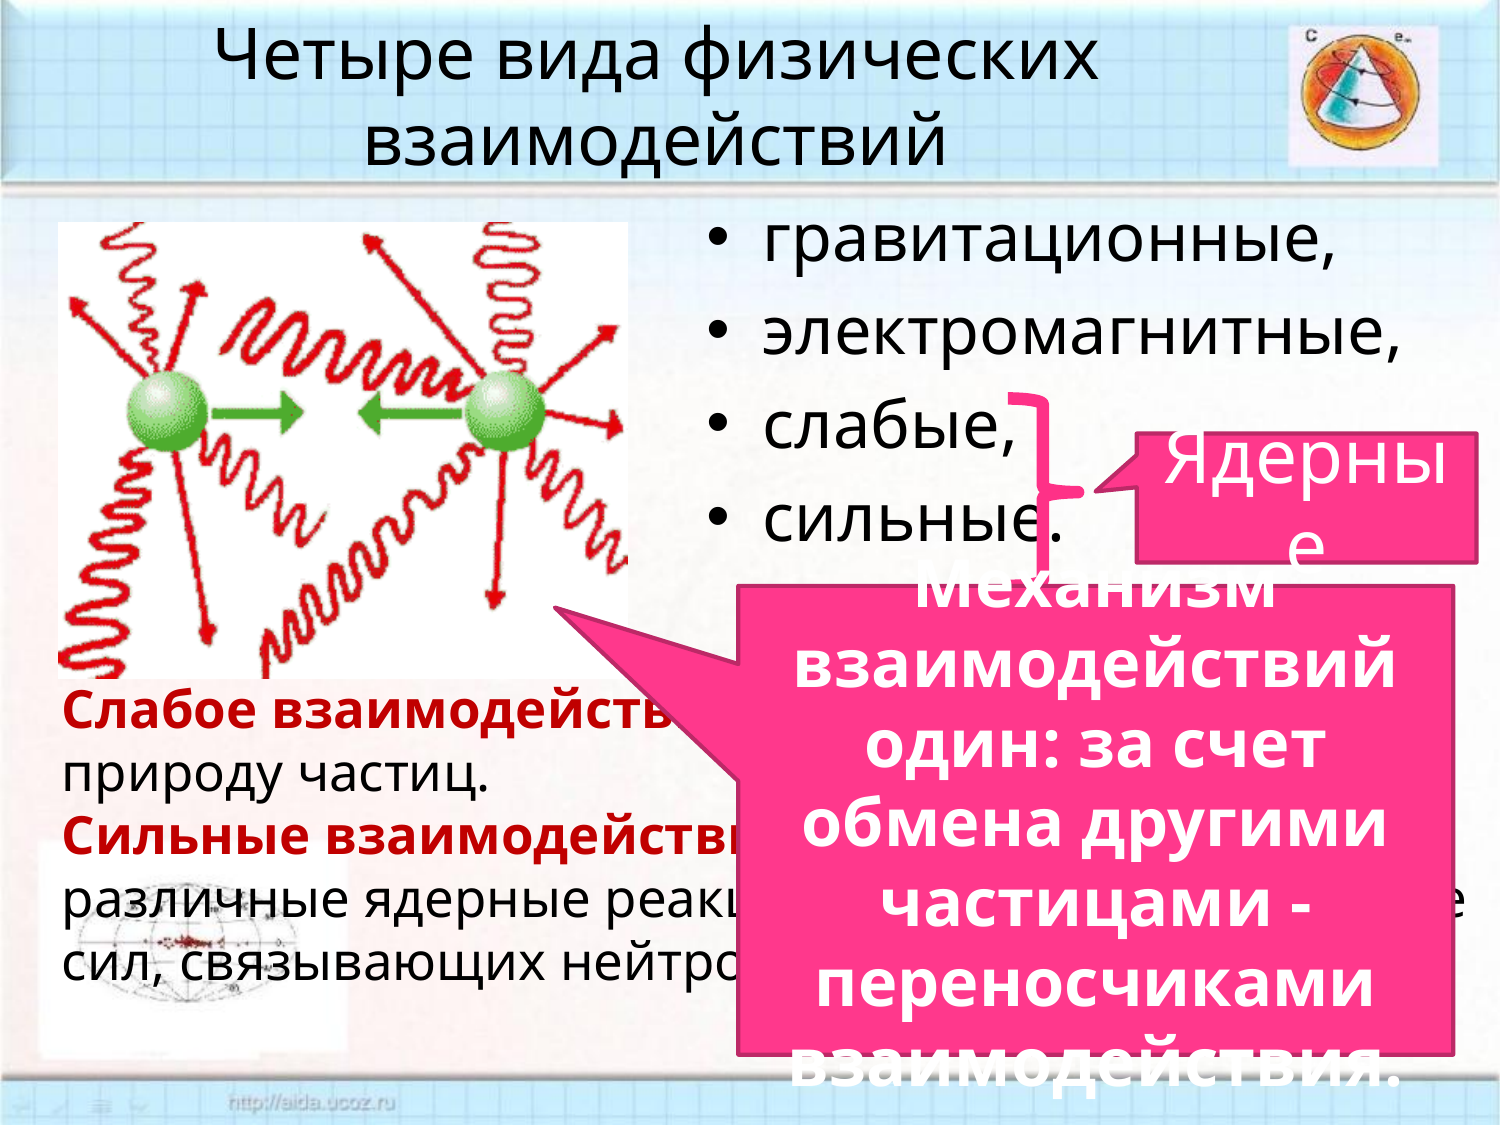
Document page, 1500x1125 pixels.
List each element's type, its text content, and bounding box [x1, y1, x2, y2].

text_box [1007, 397, 1079, 583]
text_box Слабое взаимодействие - меняет внутреннюю природу частиц. Сильные взаимодействия - обусловливают различные ядерные реакции, а также возникновение сил, связывающих нейтроны и протоны в ядрах. [46, 667, 1500, 1067]
text_box Ядерные [1093, 431, 1479, 565]
picture [0, 188, 1500, 1125]
title Четыре вида физических взаимодействий [0, 0, 1313, 188]
picture [1313, 0, 1500, 187]
picture [1043, 575, 1500, 667]
text_box Механизм взаимодействий один: за счет обмена другими частицами - переносчиками взаимодействия. [631, 583, 1456, 1057]
list гравитационные, электромагнитные, слабые, сильные. [691, 187, 1500, 575]
